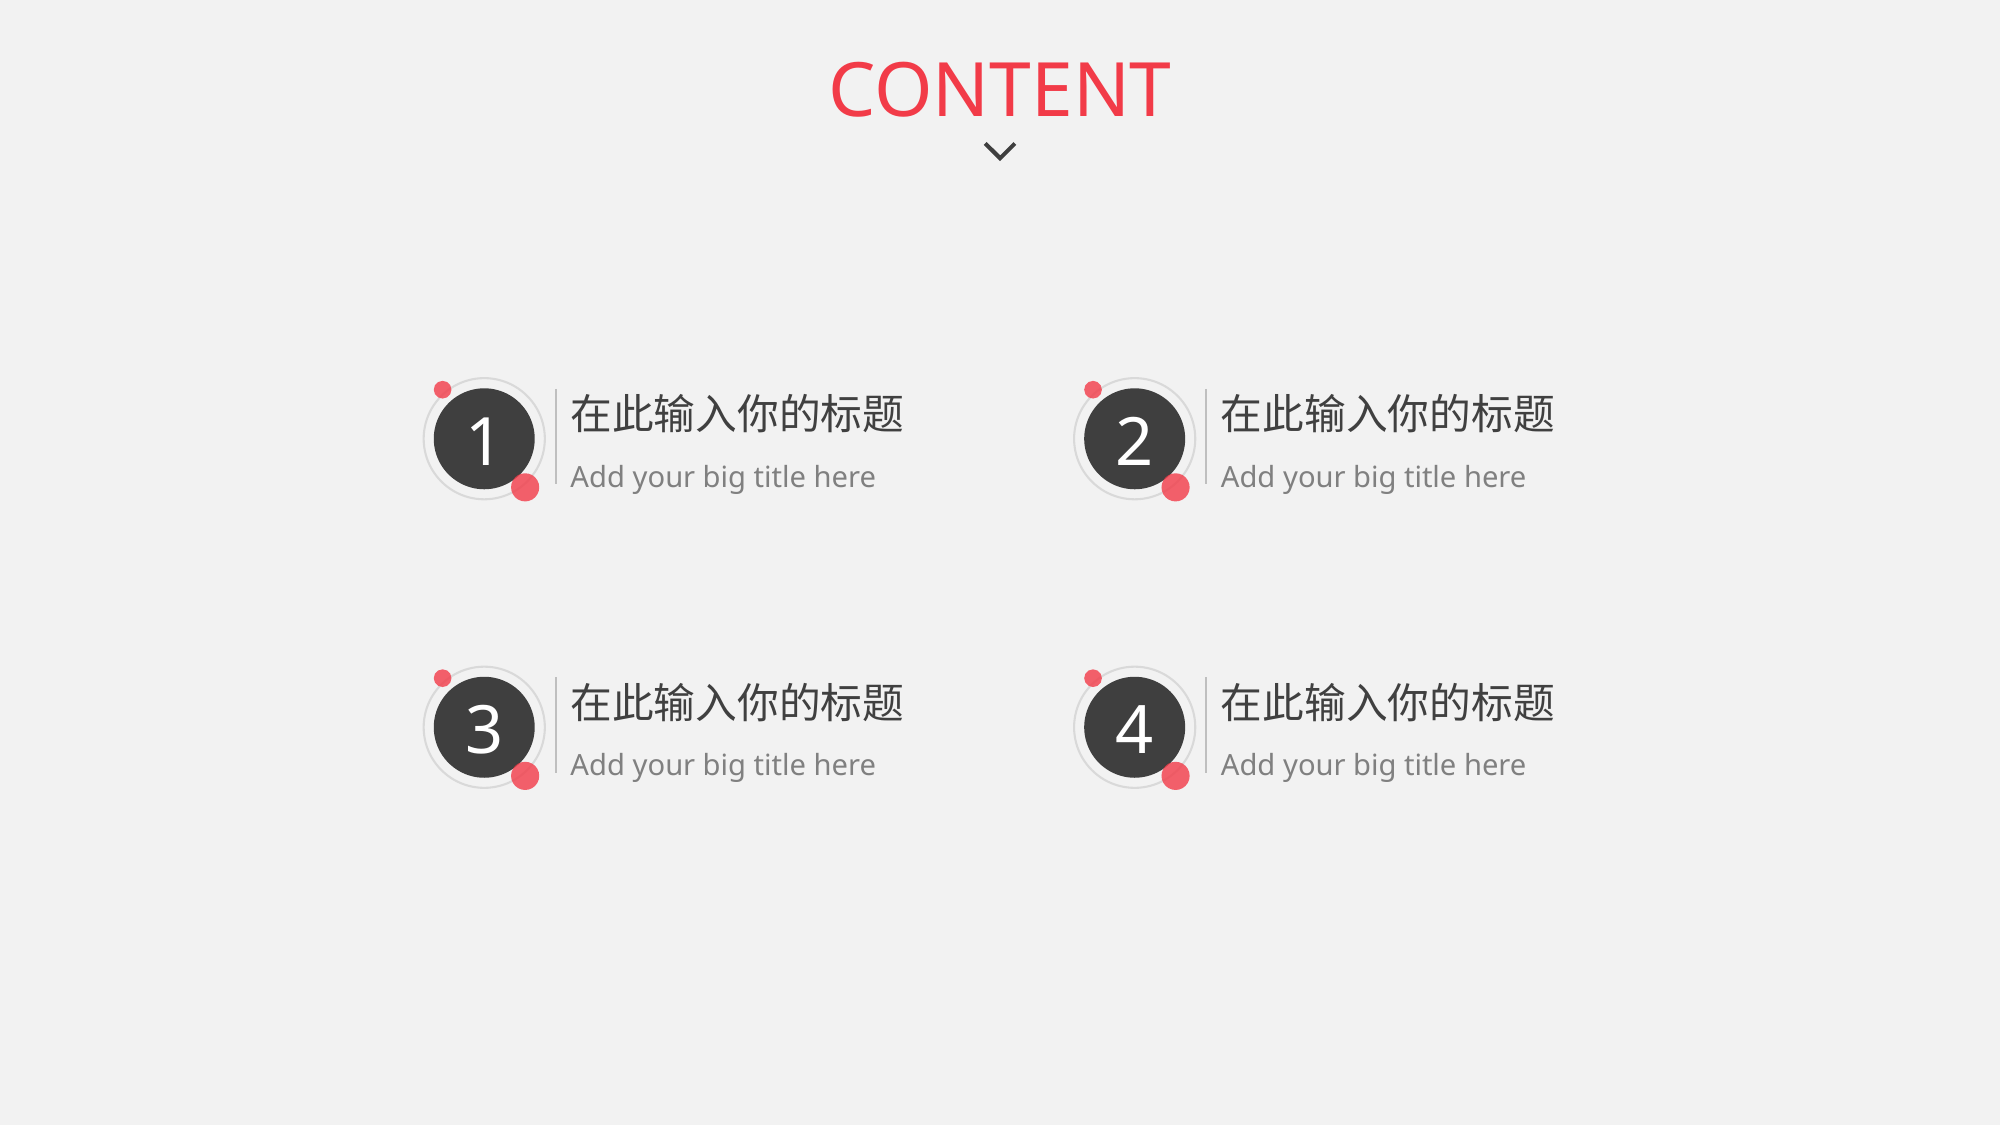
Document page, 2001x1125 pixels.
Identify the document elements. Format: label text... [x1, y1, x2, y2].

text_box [1074, 666, 1577, 790]
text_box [423, 666, 926, 790]
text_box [1074, 378, 1577, 502]
text_box CONTENT [785, 34, 1215, 139]
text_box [423, 378, 926, 502]
text_box [982, 140, 1018, 163]
